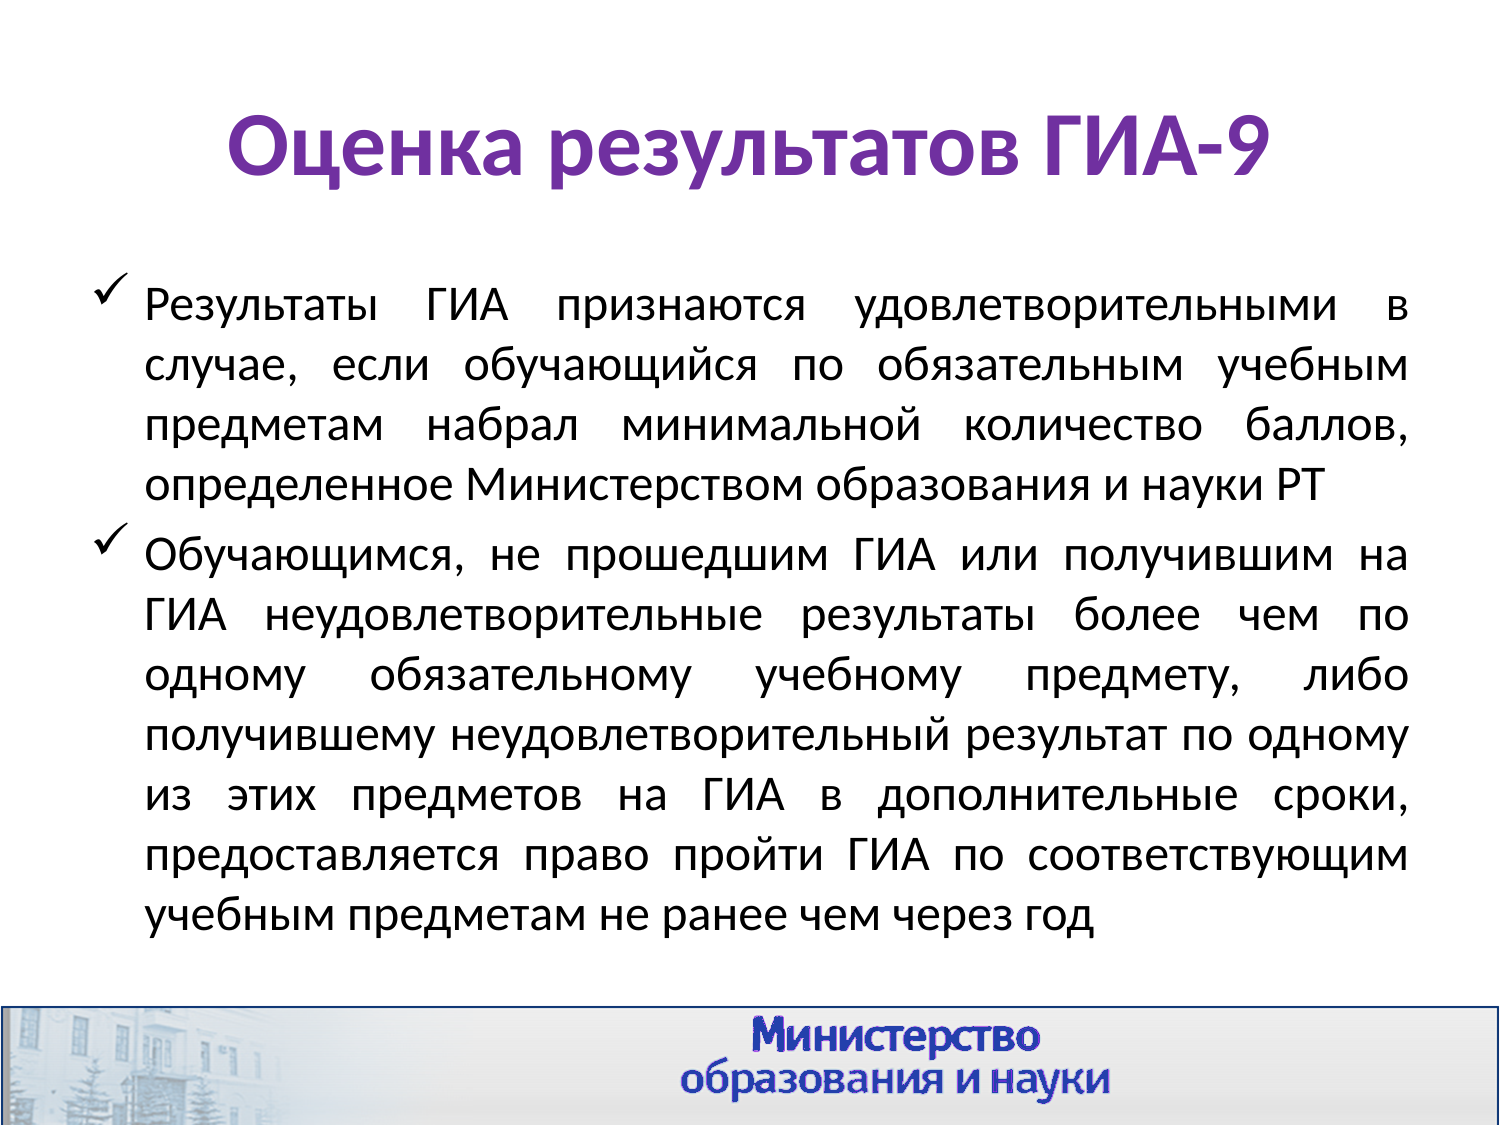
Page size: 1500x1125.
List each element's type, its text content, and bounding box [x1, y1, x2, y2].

picture [0, 1004, 1500, 1125]
list Результаты ГИА признаются удовлетворительными в случае, если обучающийся по обязательным учебным предметам набрал минимальной количество баллов, определенное Министерством образования и науки РТ Обучающимся, не прошедшим ГИА или получившим на ГИА неудовлетворительные результаты более чем по одному обязательному учебному предмету, либо получившему неудовлетворительный результат по одному из этих предметов на ГИА в дополнительные сроки, предоставляется право пройти ГИА по соответствующим учебным предметам не ранее чем через год [75, 262, 1425, 1003]
title Оценка результатов ГИА-9 [75, 45, 1425, 233]
